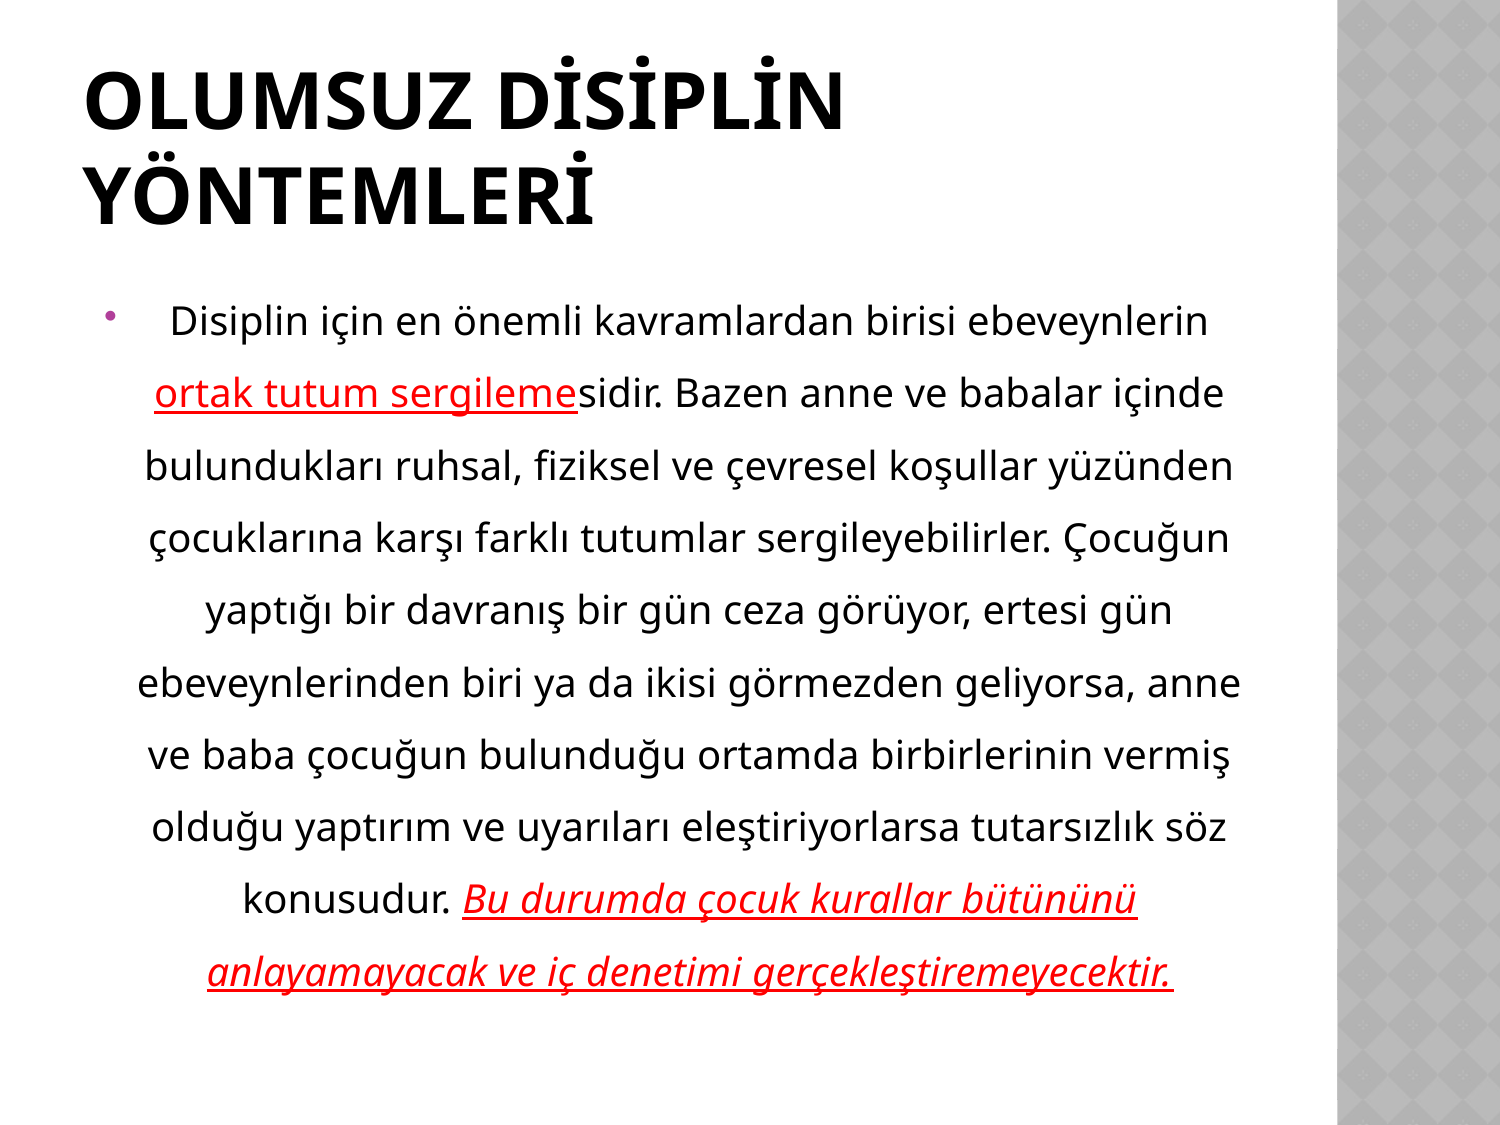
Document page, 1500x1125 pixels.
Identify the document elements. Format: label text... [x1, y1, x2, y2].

title OLUMSUZ DİSİPLİN YÖNTEMLERİ [75, 52, 1263, 240]
list Disiplin için en önemli kavramlardan birisi ebeveynlerin ortak tutum sergilemesidir. Bazen anne ve babalar içinde bulundukları ruhsal, fiziksel ve çevresel koşullar yüzünden çocuklarına karşı farklı tutumlar sergileyebilirler. Çocuğun yaptığı bir davranış bir gün ceza görüyor, ertesi gün ebeveynlerinden biri ya da ikisi görmezden geliyorsa, anne ve baba çocuğun bulunduğu ortamda birbirlerinin vermiş olduğu yaptırım ve uyarıları eleştiriyorlarsa tutarsızlık söz konusudur. Bu durumda çocuk kurallar bütününü anlayamayacak ve iç denetimi gerçekleştiremeyecektir. [75, 264, 1263, 1059]
